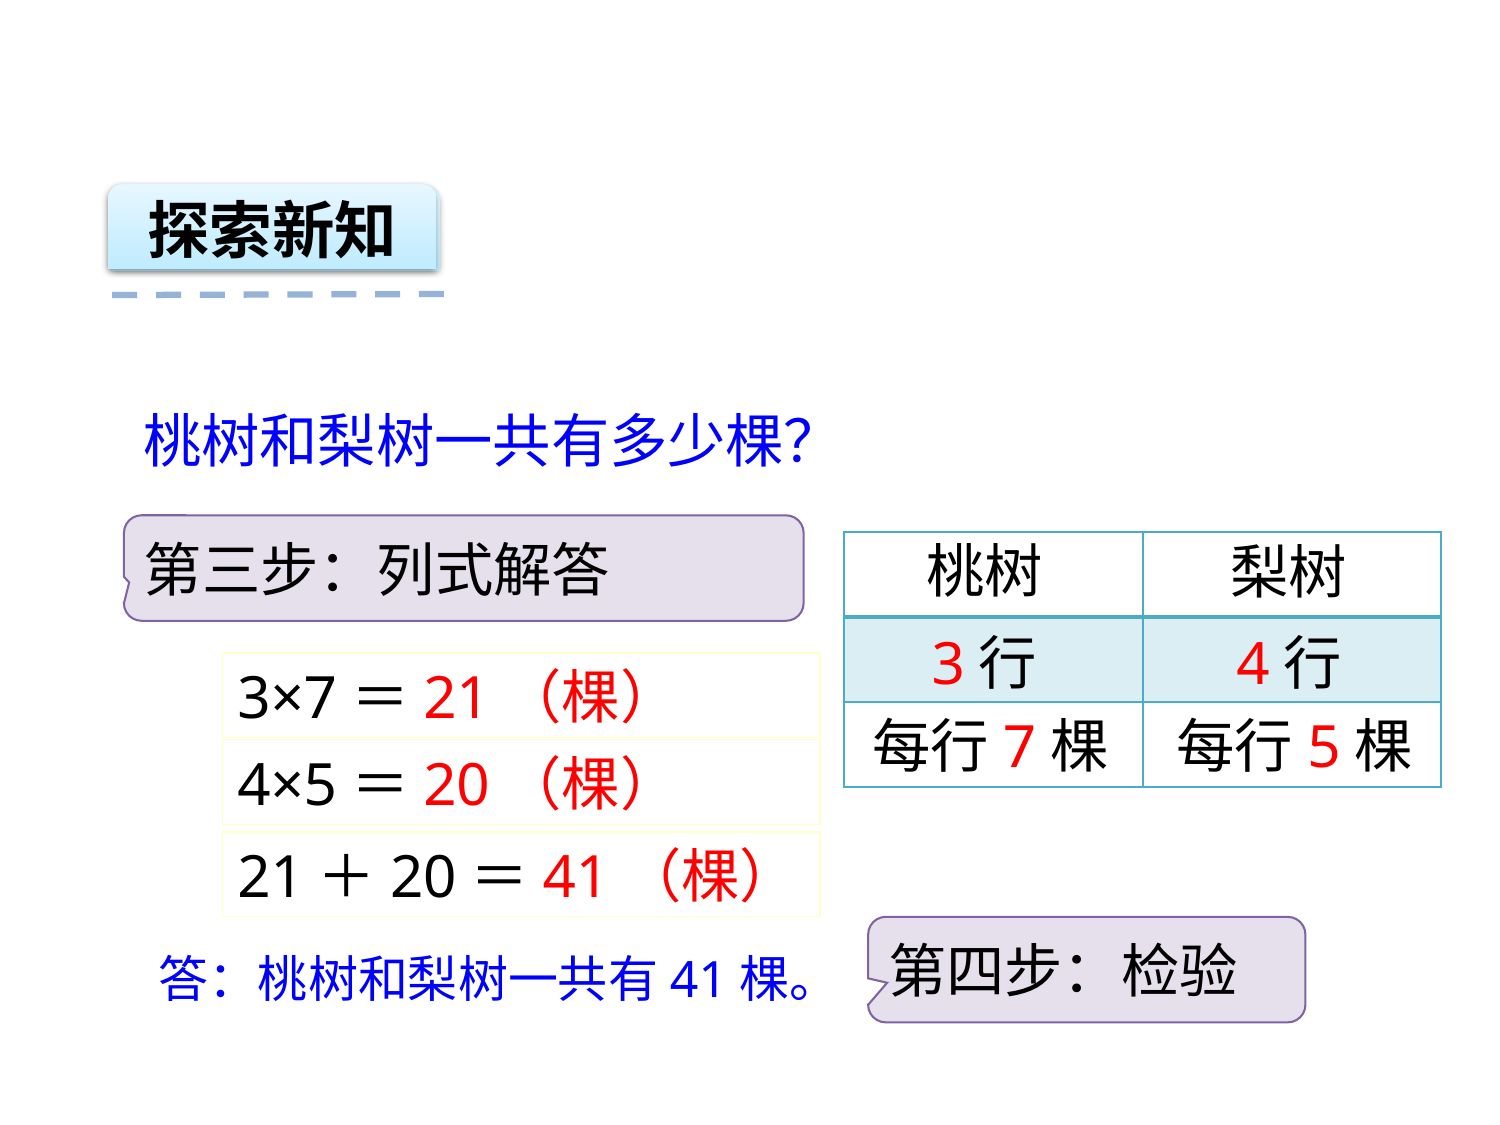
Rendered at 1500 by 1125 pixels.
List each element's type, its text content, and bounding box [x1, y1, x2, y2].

text_box 21＋20＝41（棵） [222, 832, 821, 917]
table_cell [1144, 619, 1195, 701]
text_box 桃树和梨树一共有多少棵？ [128, 397, 892, 482]
table_cell [1079, 619, 1142, 701]
text_box 第三步：列式解答 [123, 515, 804, 621]
table_header [1144, 533, 1440, 615]
text_box 4×5＝20（棵） [222, 739, 821, 825]
table_cell [845, 619, 890, 701]
table_cell [1144, 703, 1148, 786]
table_cell [1383, 619, 1440, 701]
text_box 桃树 [890, 527, 1079, 612]
table_header [845, 533, 1142, 615]
text_box 答：桃树和梨树一共有41棵。 [143, 940, 854, 1016]
text_box 每行5棵 [1148, 701, 1442, 787]
text_box 4行 [1195, 619, 1383, 701]
text_box 每行7棵 [843, 701, 1137, 787]
text_box 3×7＝21（棵） [222, 652, 821, 738]
text_box 梨树 [1195, 527, 1383, 613]
text_box 3行 [890, 619, 1079, 701]
text_box 第四步：检验 [868, 916, 1306, 1023]
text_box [111, 186, 453, 296]
table_cell [1137, 703, 1142, 786]
